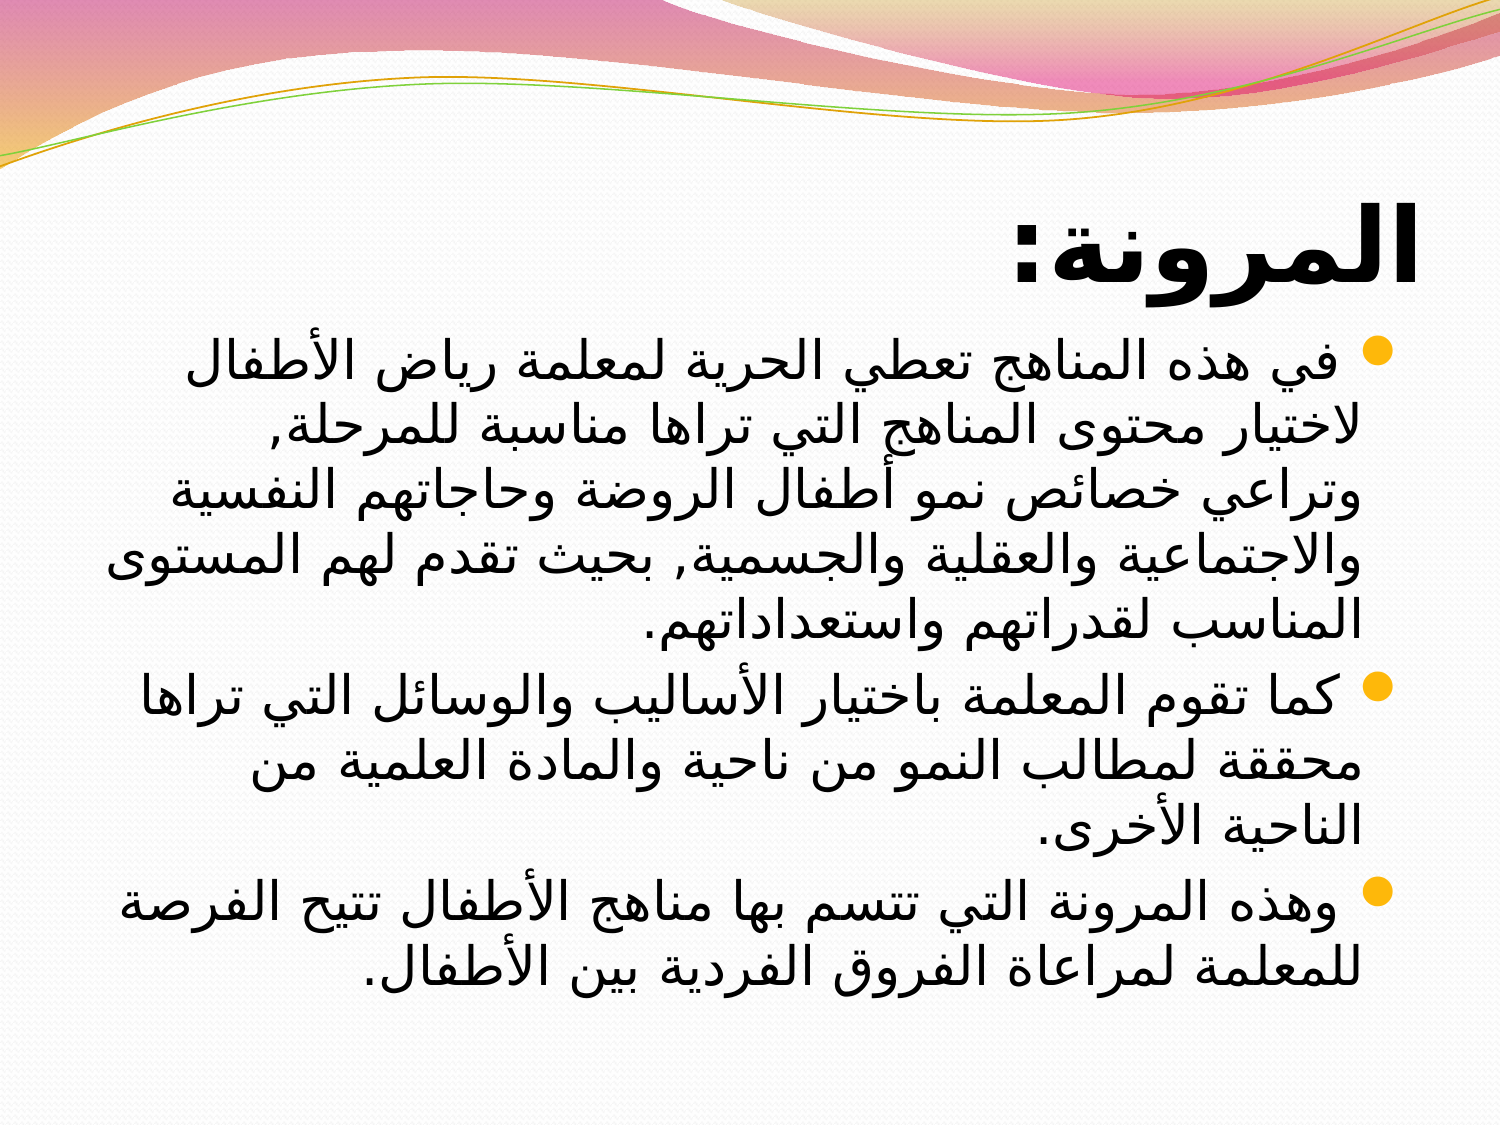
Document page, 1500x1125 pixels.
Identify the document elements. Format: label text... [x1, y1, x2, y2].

list في هذه المناهج تعطي الحرية لمعلمة ريا ض الأطفال لاختيار محتوى المناهج التي تراها مناسبة للمرحلة, وتراعي خصائص نمو أطفال الروضة وحاجاتهم النفسية والاجتماعية والعقلية والجسمية, بحيث تقدم لهم المستوى المناسب لقدراتهم واستعداداتهم. كما تقوم المعلمة باختيار الأساليب والوسائل التي تراها محققة لمطالب النمو من ناحية والمادة العلمية من الناحية الأخرى. وهذه المرونة التي تتسم بها مناهج الأطفال تتيح الفرصة للمعلمة لمراعاة الفروق الفردية بين الأطفال. [74, 317, 1426, 1038]
title المرونة: [74, 115, 1426, 304]
